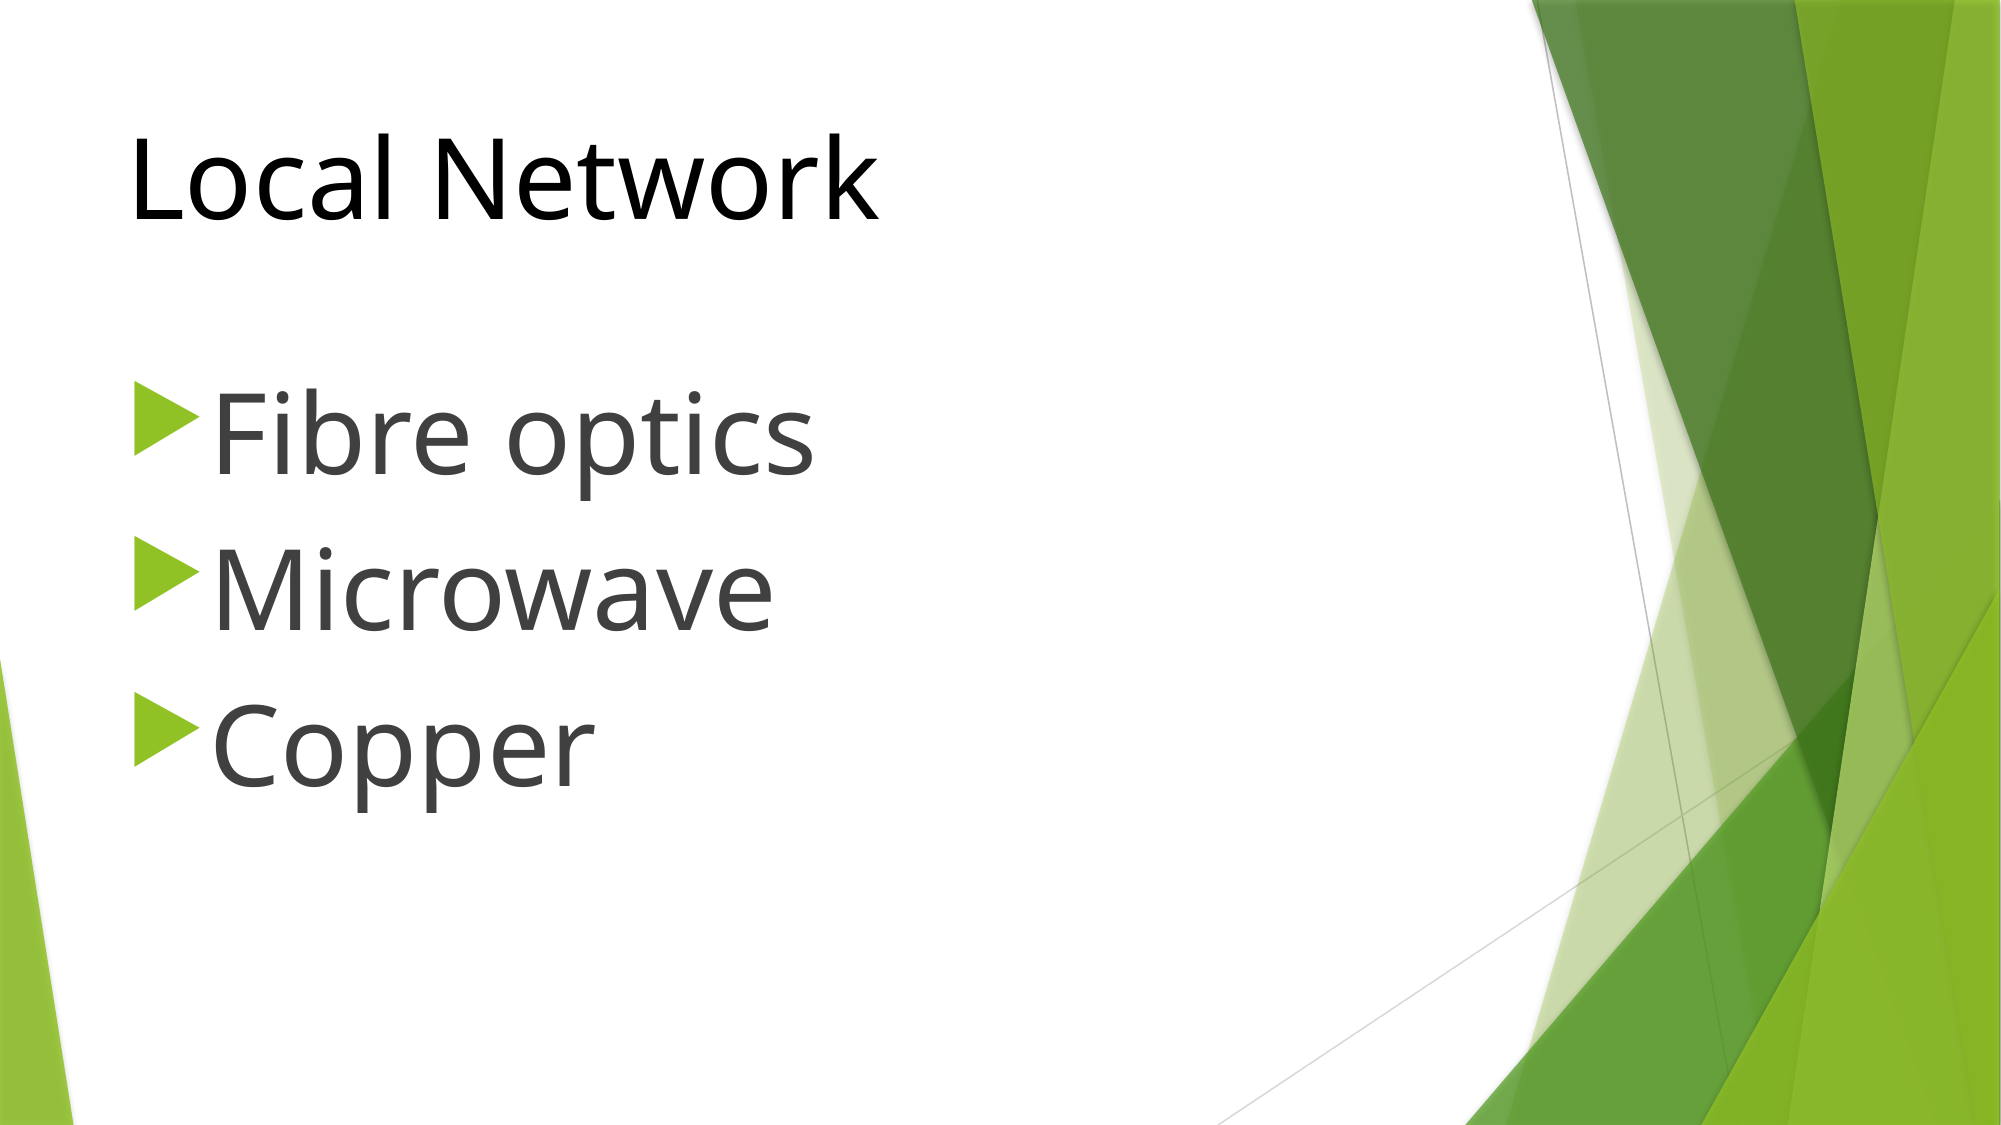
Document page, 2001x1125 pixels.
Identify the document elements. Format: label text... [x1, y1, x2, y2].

title Local Network [111, 99, 1522, 317]
list Fibre optics Microwave Copper [111, 354, 1522, 992]
